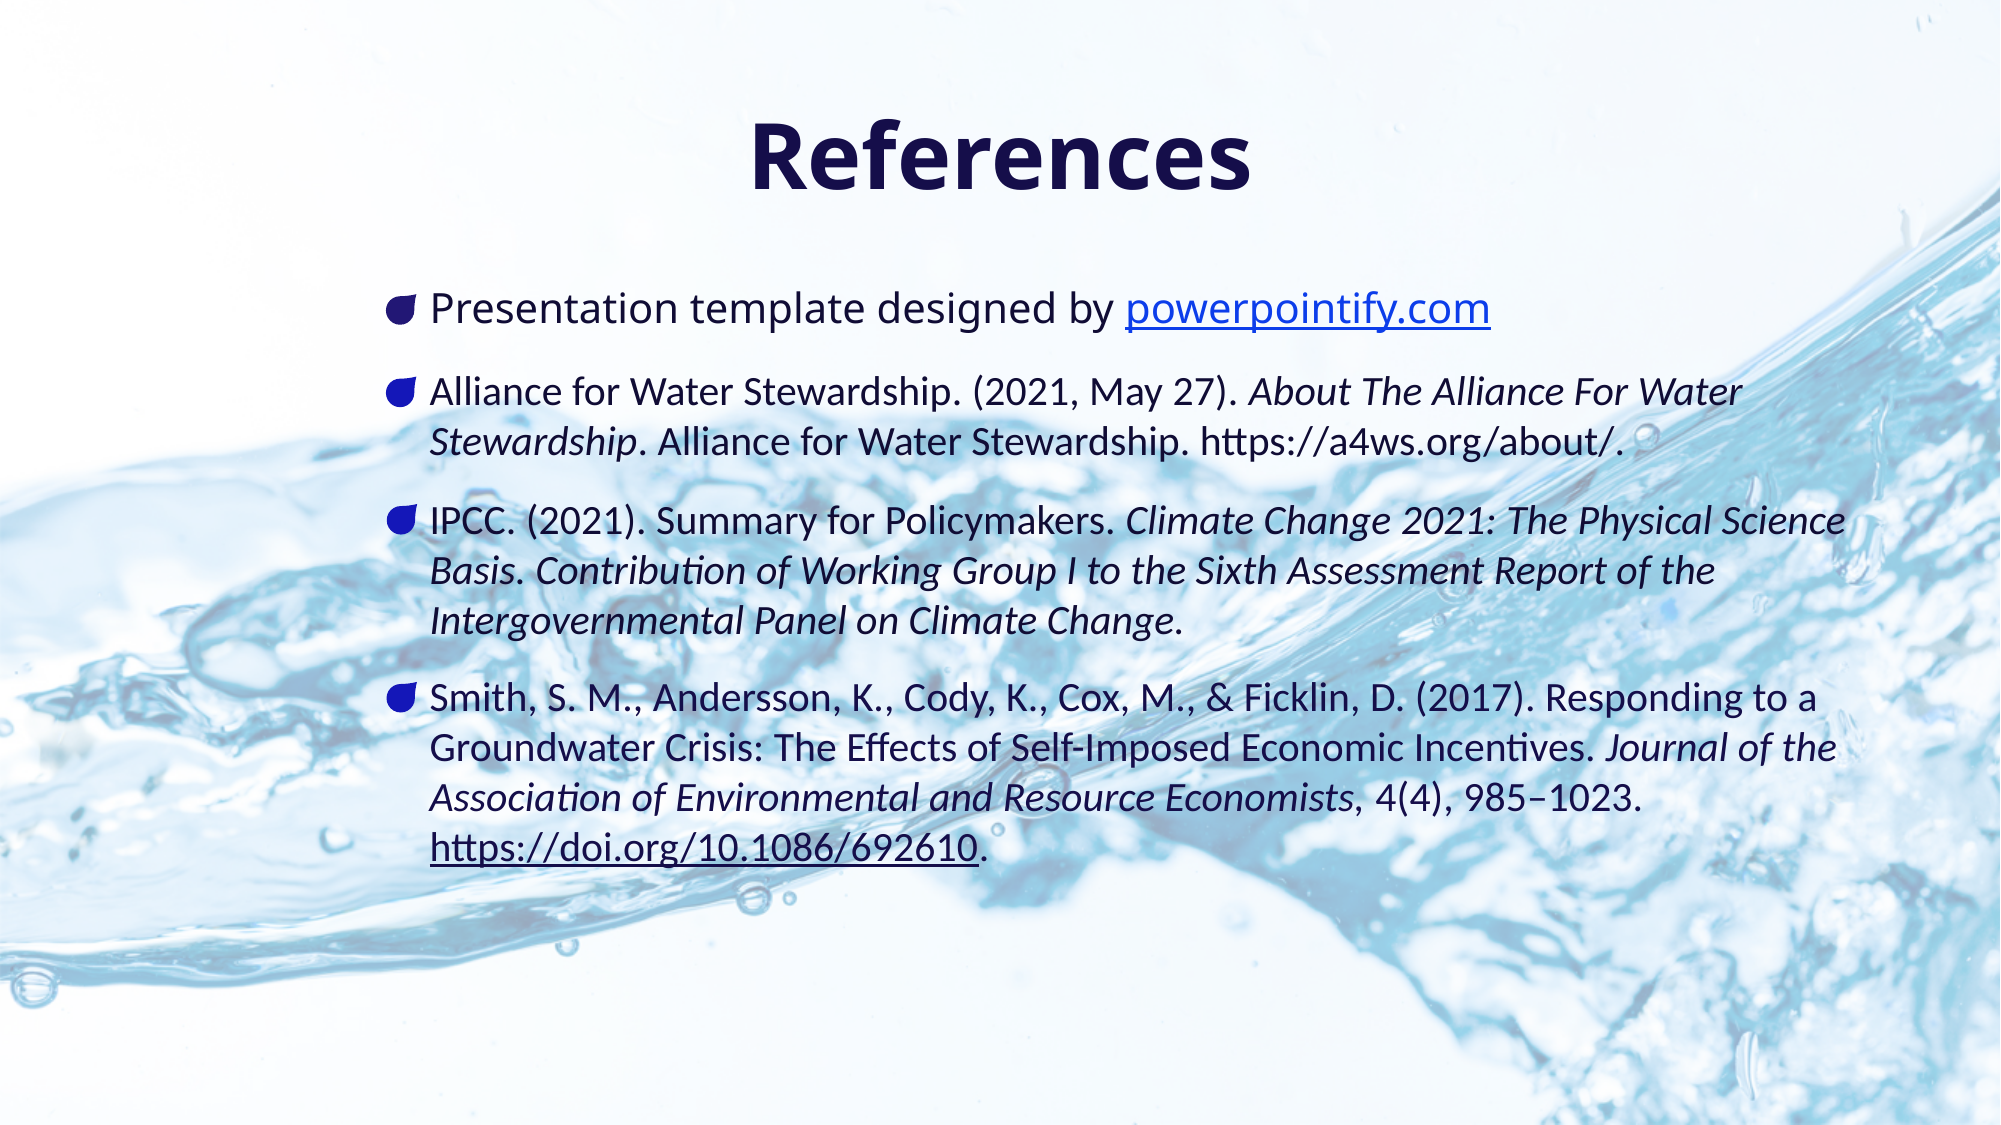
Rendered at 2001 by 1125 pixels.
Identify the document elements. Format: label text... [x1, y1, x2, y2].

text_box Smith, S. M., Andersson, K., Cody, K., Cox, M., & Ficklin, D. (2017). Responding to a Groundwater Crisis: The Effects of Self-Imposed Economic Incentives. Journal of the Association of Environmental and Resource Economists, 4(4), 985–1023. https://doi.org/10.1086/692610. [414, 661, 1886, 877]
text_box Alliance for Water Stewardship. (2021, May 27). About The Alliance For Water Stewardship. Alliance for Water Stewardship. https://a4ws.org/about/. [414, 356, 1886, 472]
text_box [386, 504, 414, 535]
text_box References [113, 90, 1886, 215]
text_box IPCC. (2021). Summary for Policymakers. Climate Change 2021: The Physical Science Basis. Contribution of Working Group I to the Sixth Assessment Report of the Intergovernmental Panel on Climate Change. [414, 485, 1886, 650]
text_box [386, 682, 414, 713]
text_box [385, 377, 414, 408]
text_box Presentation template designed by powerpointify.com [414, 274, 1886, 340]
text_box [385, 294, 417, 325]
